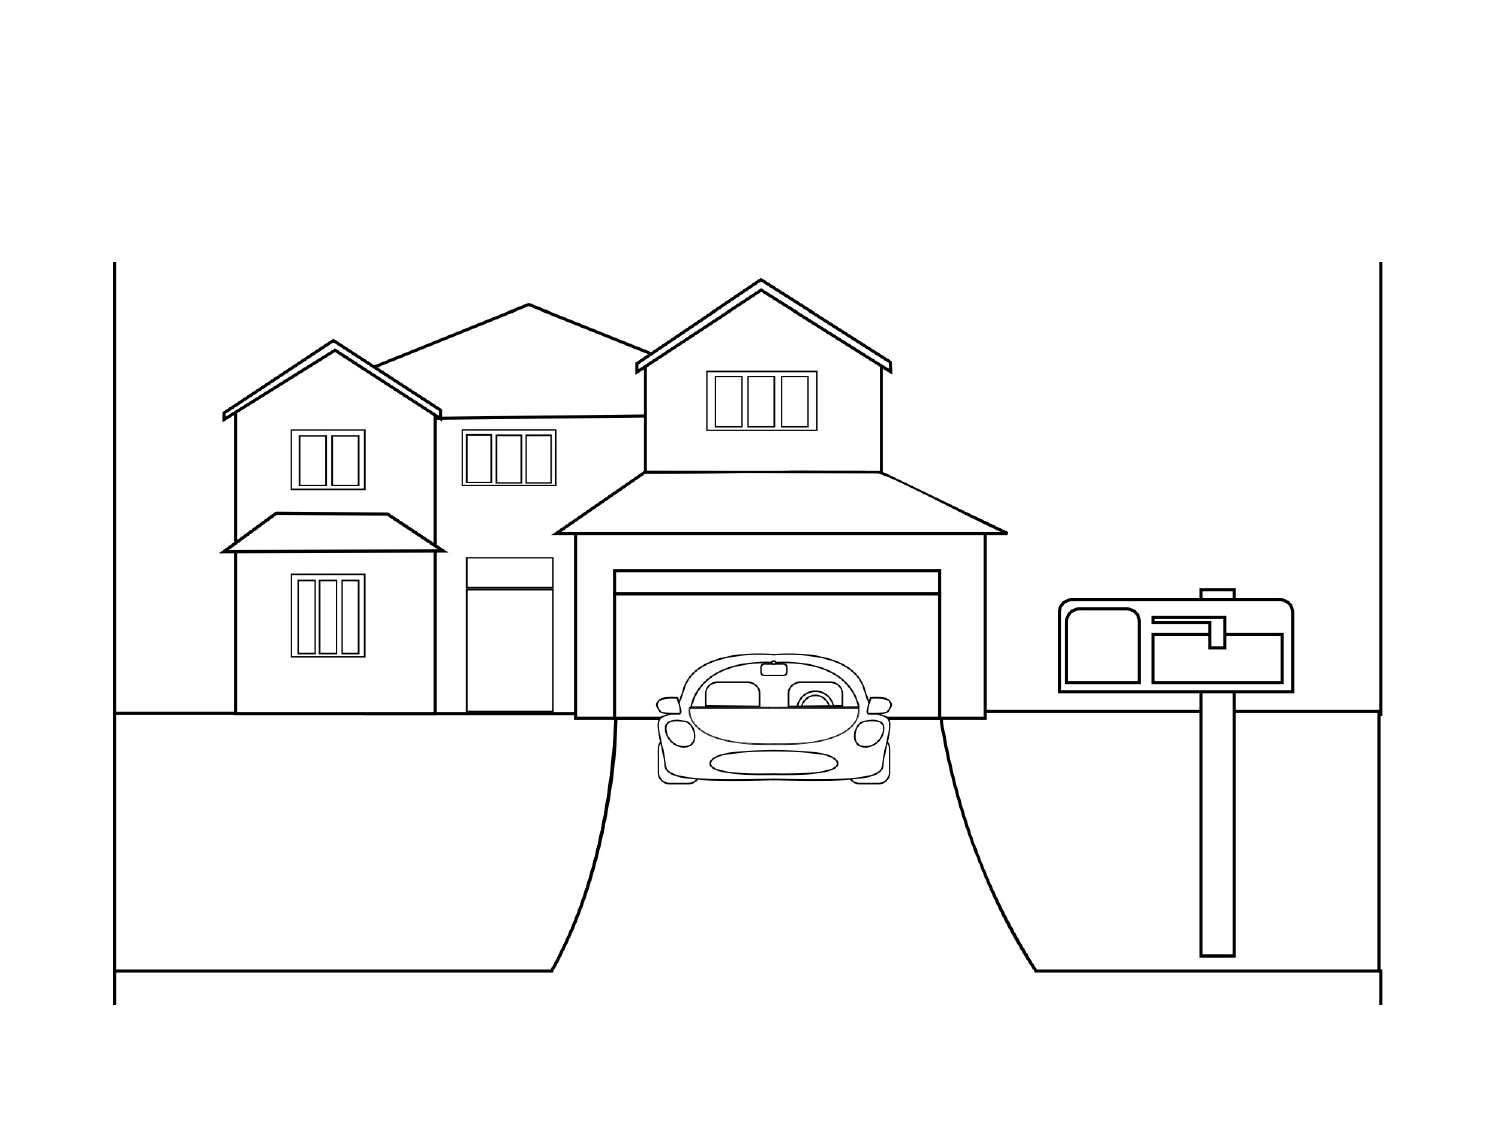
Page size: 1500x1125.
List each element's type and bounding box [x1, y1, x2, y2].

list [74, 262, 1426, 1006]
